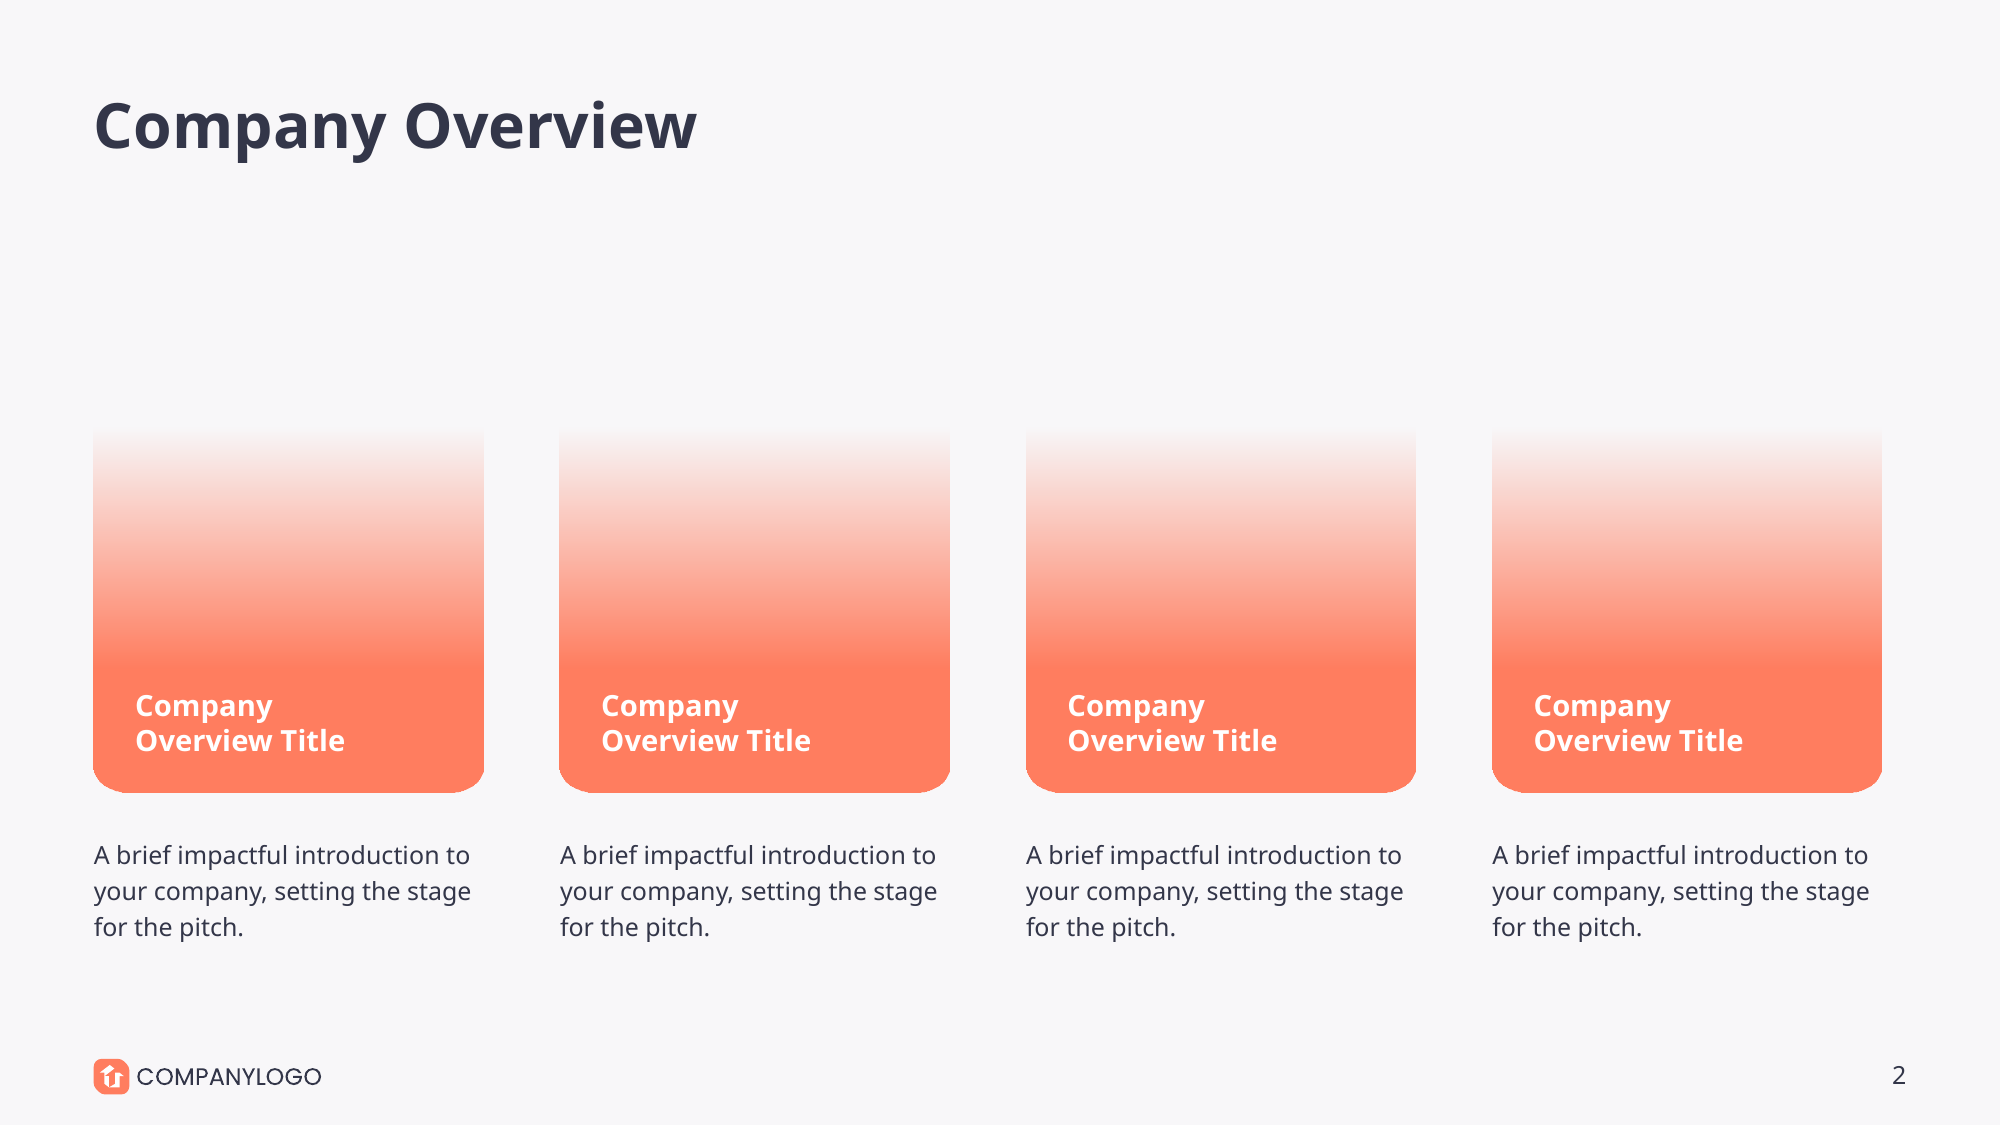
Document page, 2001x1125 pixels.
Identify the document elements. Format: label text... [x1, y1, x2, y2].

picture [93, 250, 484, 793]
title Company Overview [93, 85, 1907, 162]
picture [1491, 250, 1882, 793]
text_box A brief impactful introduction to your company, setting the stage for the pitch. [1492, 833, 1882, 942]
picture [1025, 250, 1416, 793]
picture [559, 250, 950, 793]
text_box A brief impactful introduction to your company, setting the stage for the pitch. [1026, 833, 1416, 942]
text_box A brief impactful introduction to your company, setting the stage for the pitch. [93, 833, 484, 942]
text_box A brief impactful introduction to your company, setting the stage for the pitch. [559, 833, 950, 942]
